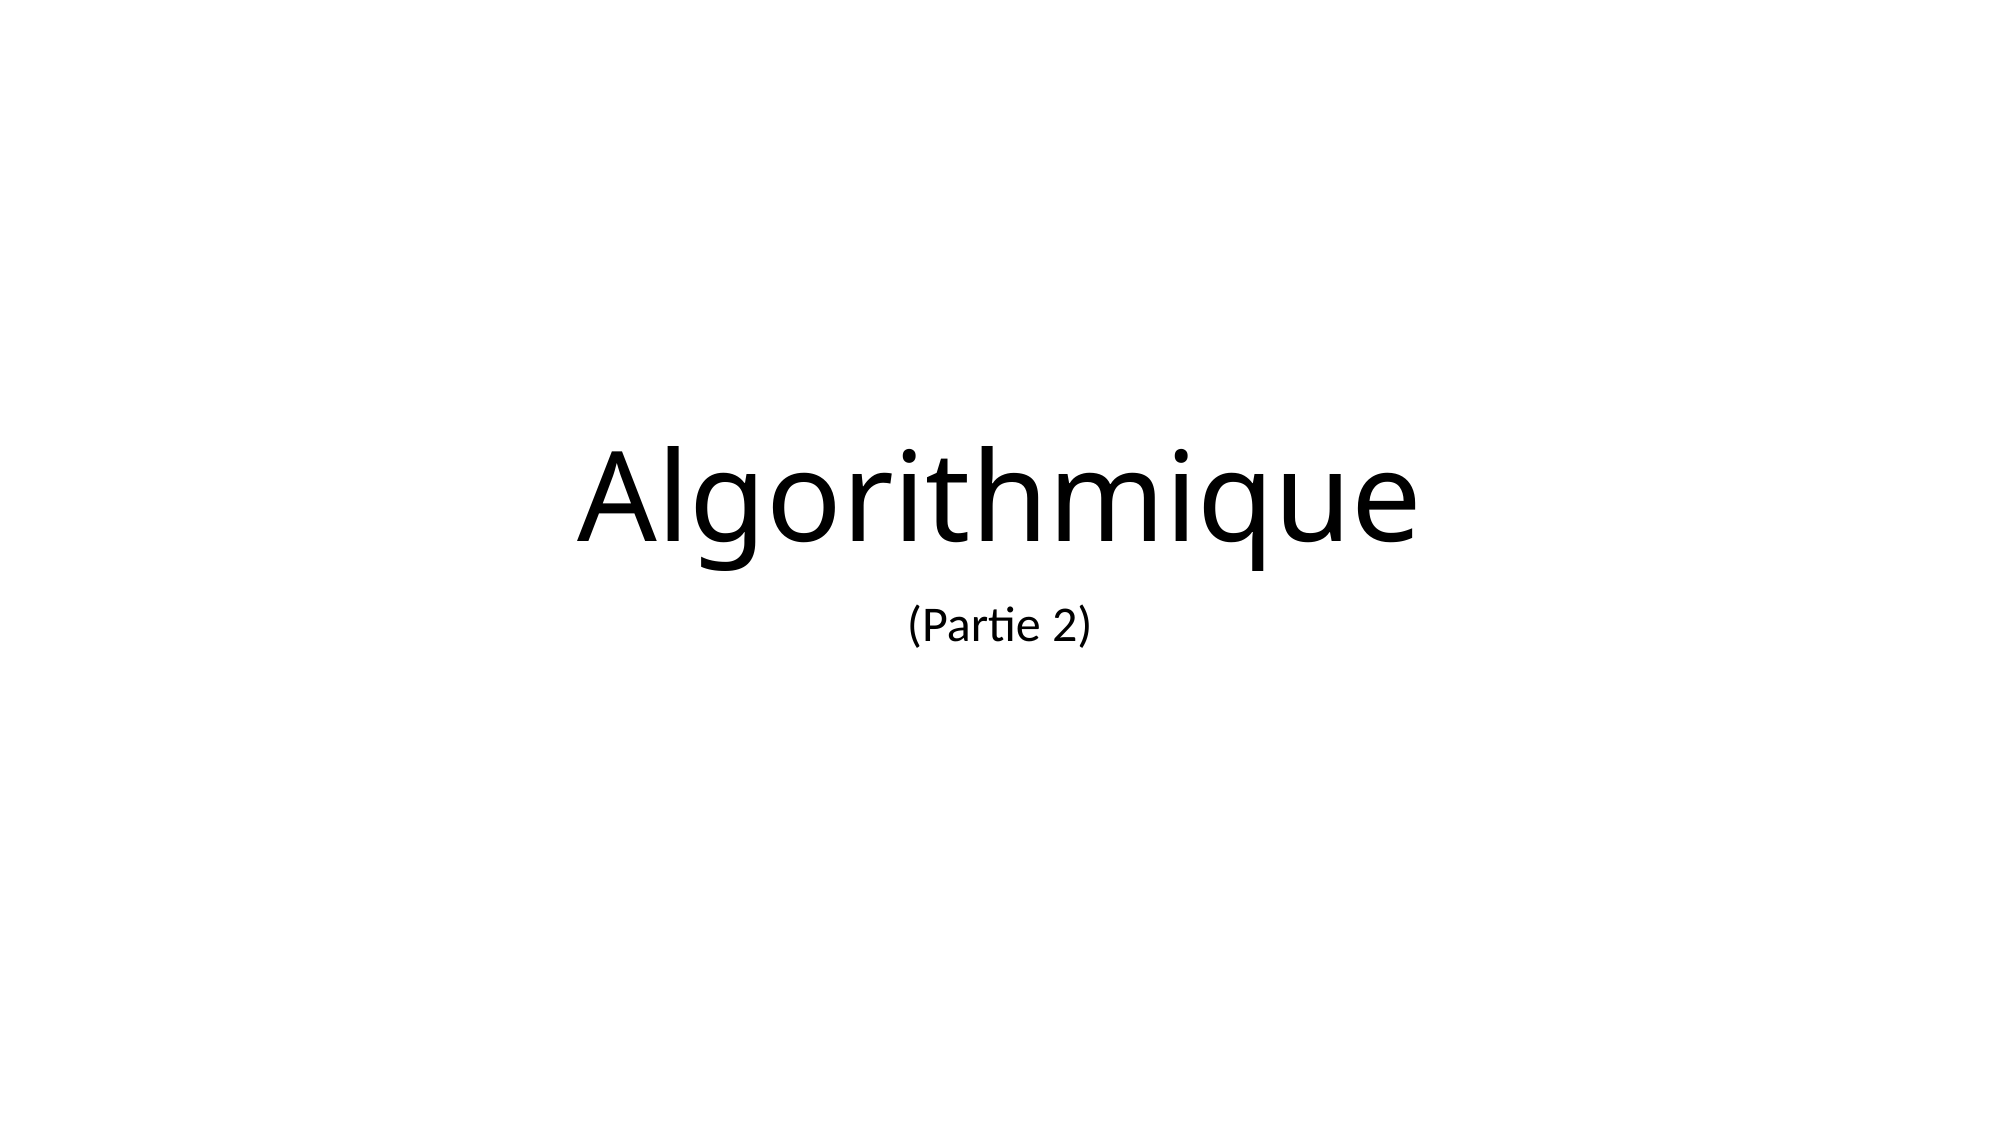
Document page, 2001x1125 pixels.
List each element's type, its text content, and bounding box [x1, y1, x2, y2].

title Algorithmique [249, 184, 1750, 576]
subtitle (Partie 2) [249, 590, 1750, 863]
